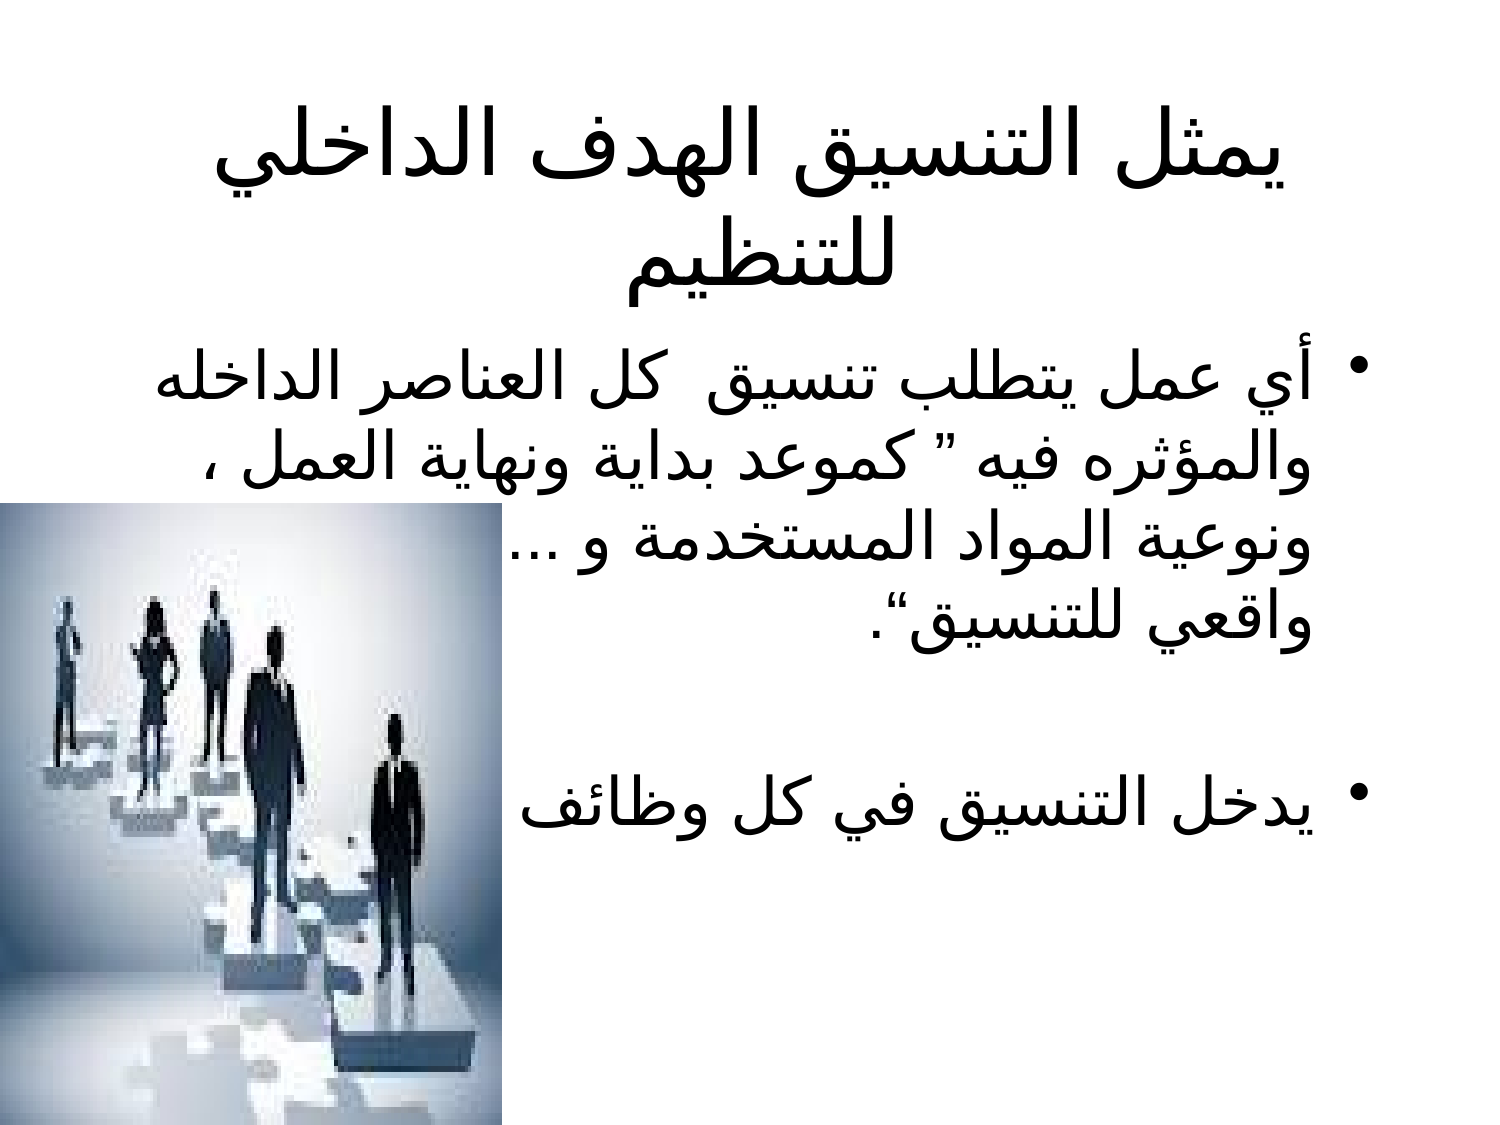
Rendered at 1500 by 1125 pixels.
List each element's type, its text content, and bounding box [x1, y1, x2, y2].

list أي عمل يتطلب تنسيق كل العناصر الداخله والمؤثره فيه ” كموعد بداية ونهاية العمل ، ونوعية المواد المستخدمة و ... . ” مثال واقعي للتنسيق“. يدخل التنسيق في كل وظائف الإدارة . [112, 324, 1388, 1001]
title يمثل التنسيق الهدف الداخلي للتنظيم [112, 99, 1388, 288]
picture [0, 503, 502, 1125]
